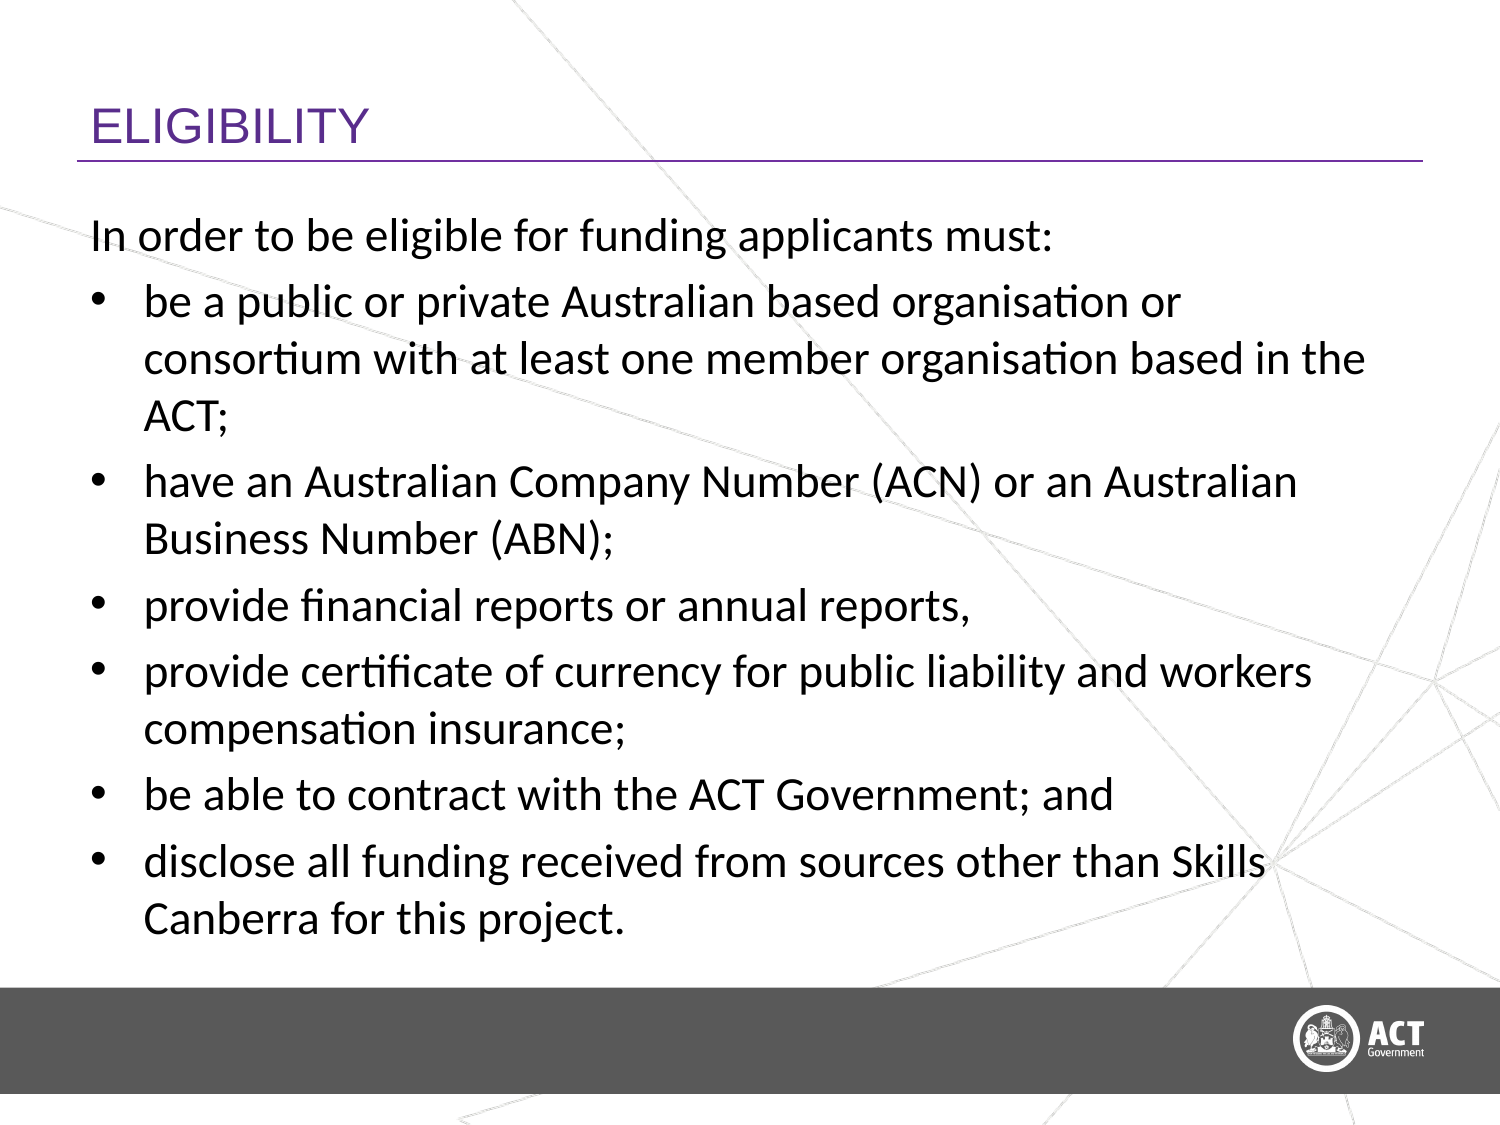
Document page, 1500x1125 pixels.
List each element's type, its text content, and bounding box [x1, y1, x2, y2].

picture [0, 0, 1500, 987]
picture [1293, 1005, 1424, 1072]
list In order to be eligible for funding applicants must: be a public or private Australian based organisation or consortium with at least one member organisation based in the ACT; have an Australian Company Number (ACN) or an Australian Business Number (ABN); provide financial reports or annual reports, provide certificate of currency for public liability and workers compensation insurance; be able to contract with the ACT Government; and disclose all funding received from sources other than Skills Canberra for this project. [75, 196, 1425, 953]
title ELIGIBILITY [75, 45, 1425, 161]
picture [0, 1094, 1500, 1125]
